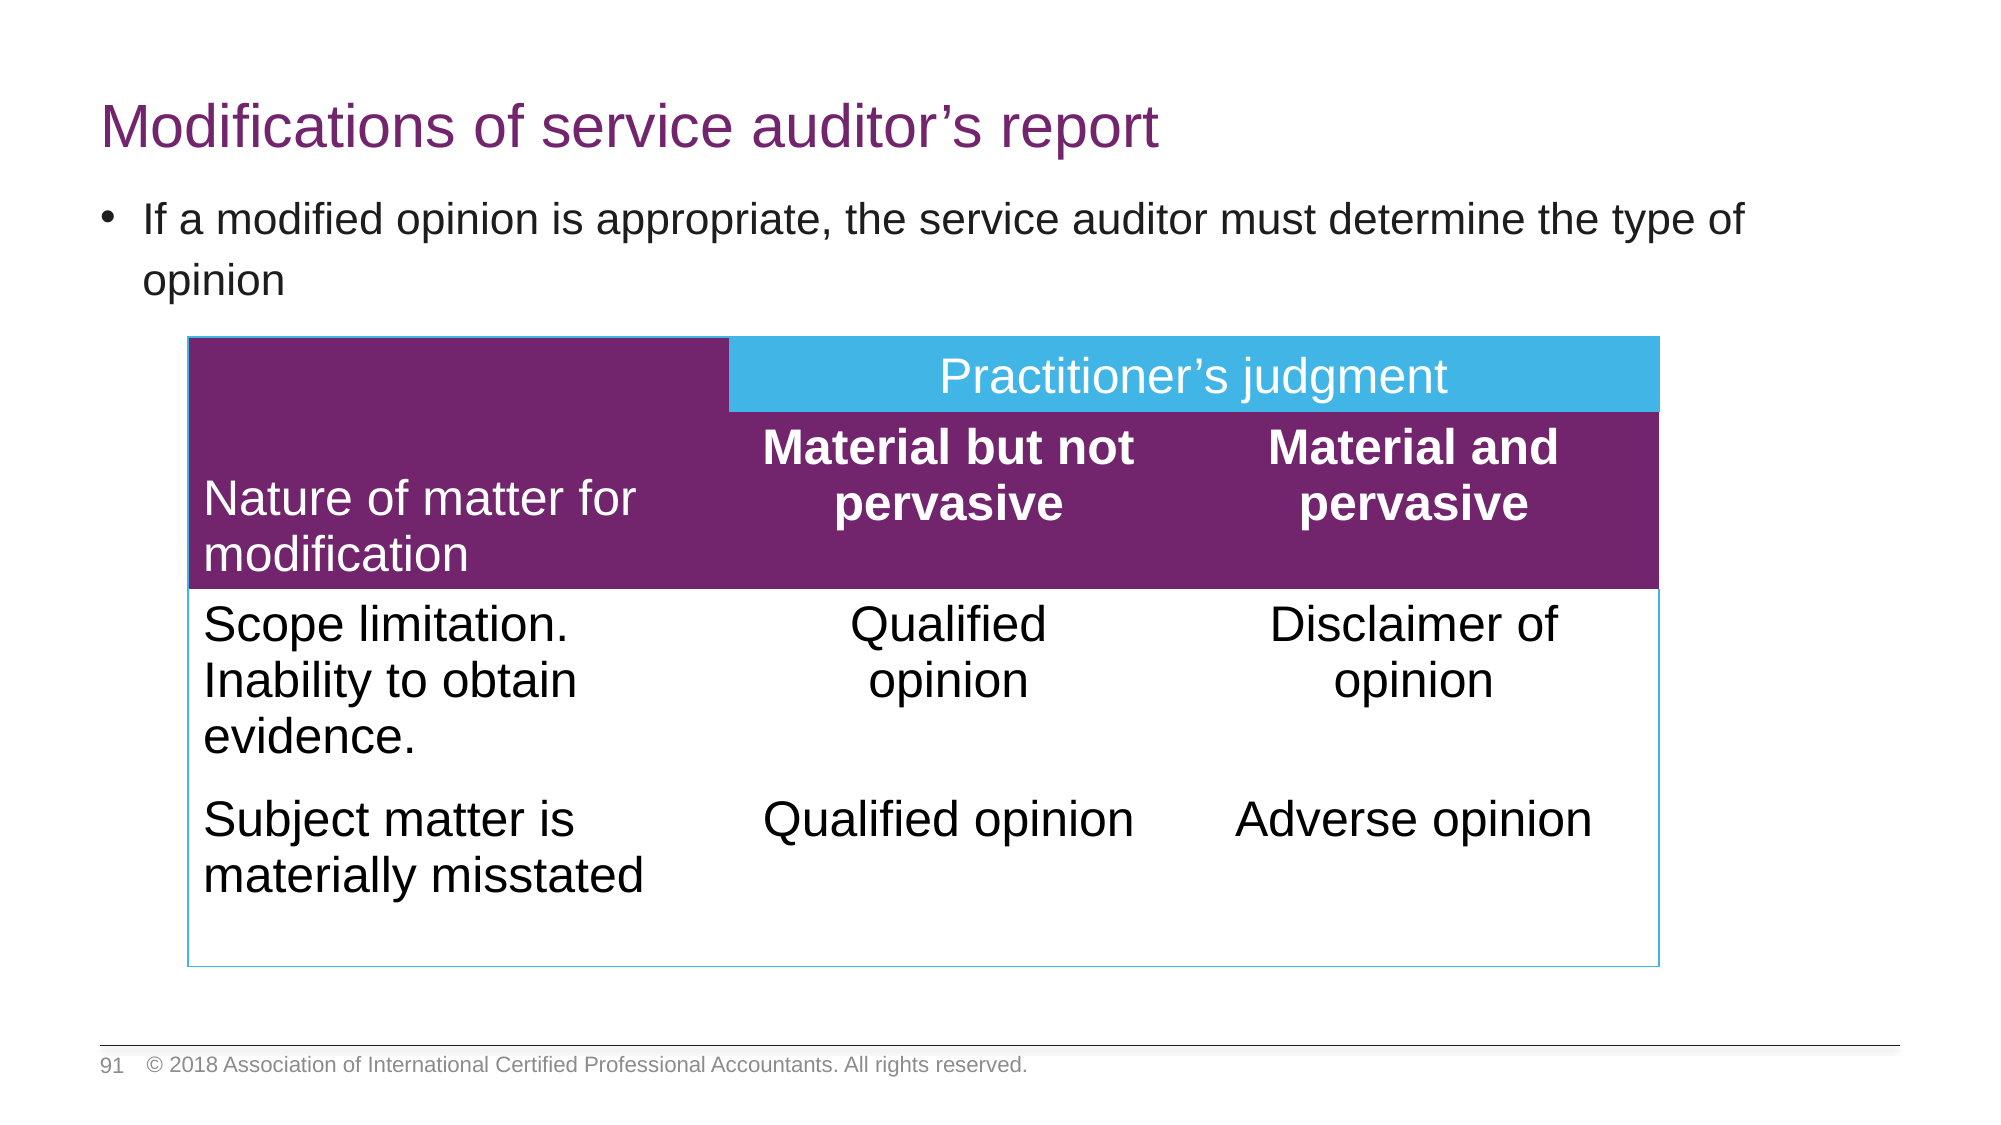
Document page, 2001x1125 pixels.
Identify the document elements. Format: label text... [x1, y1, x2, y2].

table_header Nature of matter for modification [189, 338, 729, 589]
footer © 2018 Association of International Certified Professional Accountants. All rights reserved. [147, 1050, 1900, 1111]
table_cell Material and pervasive [1169, 412, 1659, 589]
slide_number 91 [99, 1050, 147, 1111]
table_cell Scope limitation. Inability to obtain evidence. [189, 589, 729, 784]
table_cell Adverse opinion [1169, 784, 1658, 966]
title Modifications of service auditor’s report [100, 30, 1800, 160]
table_cell Disclaimer of opinion [1169, 589, 1658, 784]
table_cell Subject matter is materially misstated [189, 784, 729, 966]
table_cell Qualified opinion [729, 589, 1169, 784]
list If a modified opinion is appropriate, the service auditor must determine the type of opinion [100, 182, 1800, 915]
table_header Practitioner’s judgment [729, 338, 1658, 412]
table_cell Material but not pervasive [729, 412, 1169, 589]
table_cell Qualified opinion [729, 784, 1169, 966]
